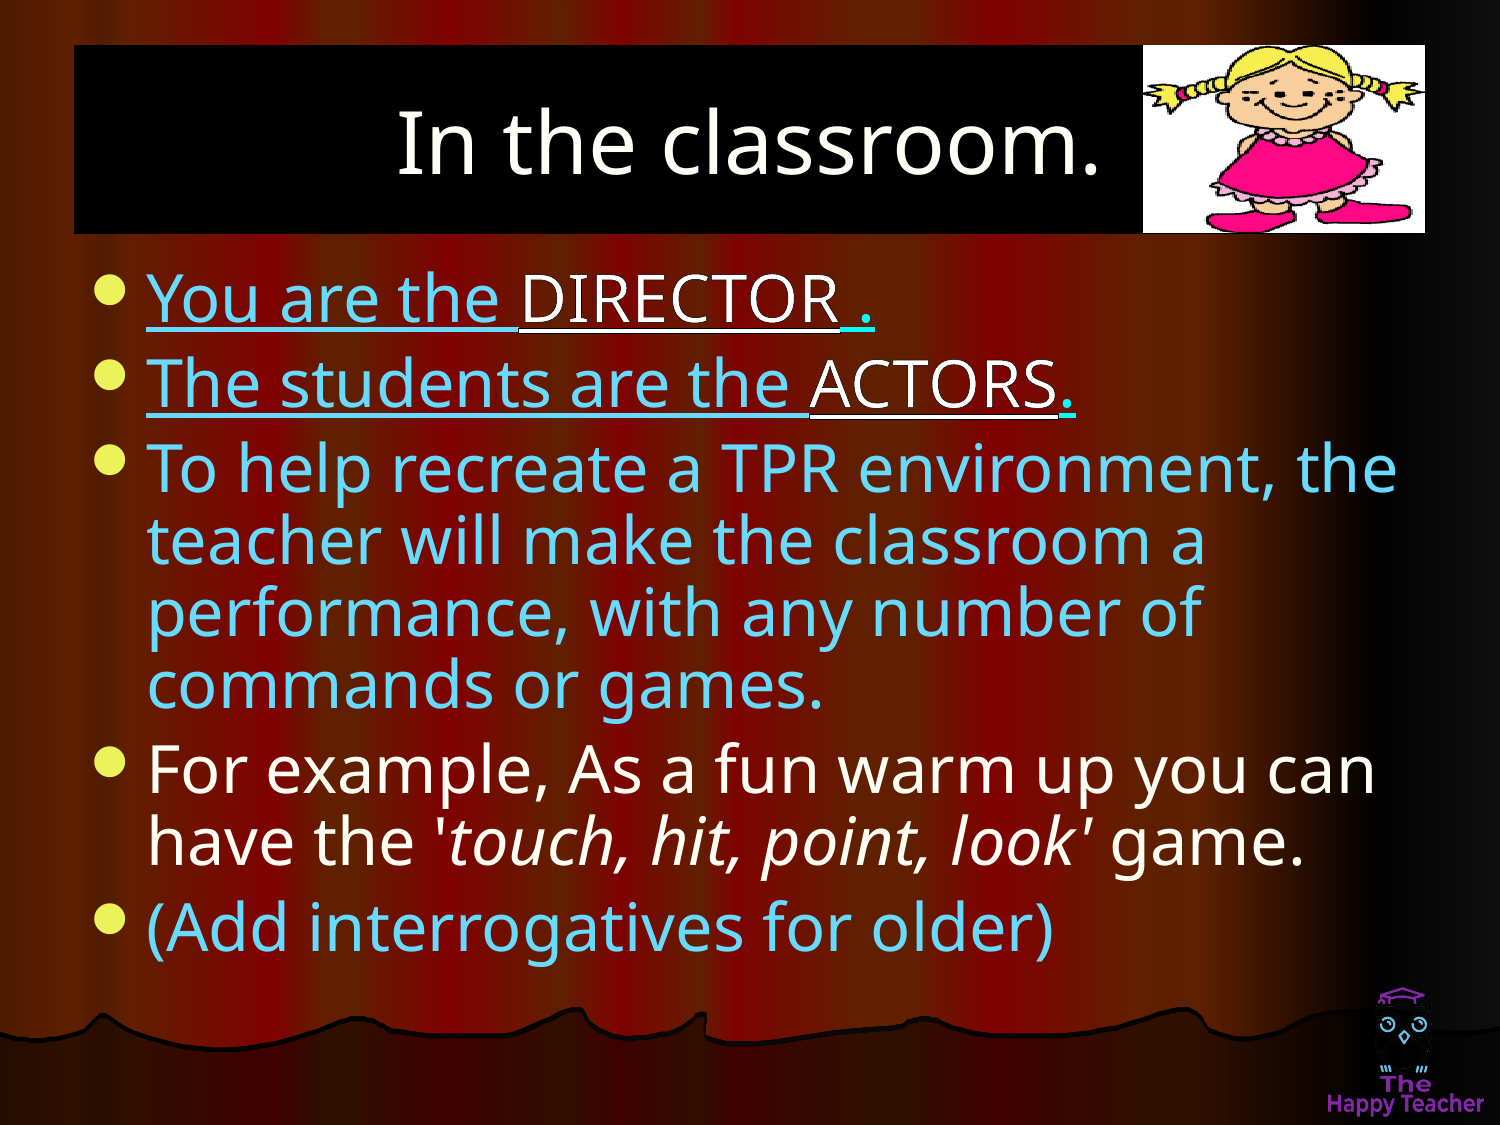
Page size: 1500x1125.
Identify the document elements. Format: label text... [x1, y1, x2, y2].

list You are the DIRECTOR . The students are the ACTORS. To help recreate a TPR environment, the teacher will make the classroom a performance, with any number of commands or games. For example, As a fun warm up you can have the 'touch, hit, point, look' game. (Add interrogatives for older) [74, 257, 1426, 1061]
picture [1143, 45, 1425, 233]
title In the classroom. [74, 45, 1426, 234]
picture [1328, 987, 1484, 1117]
